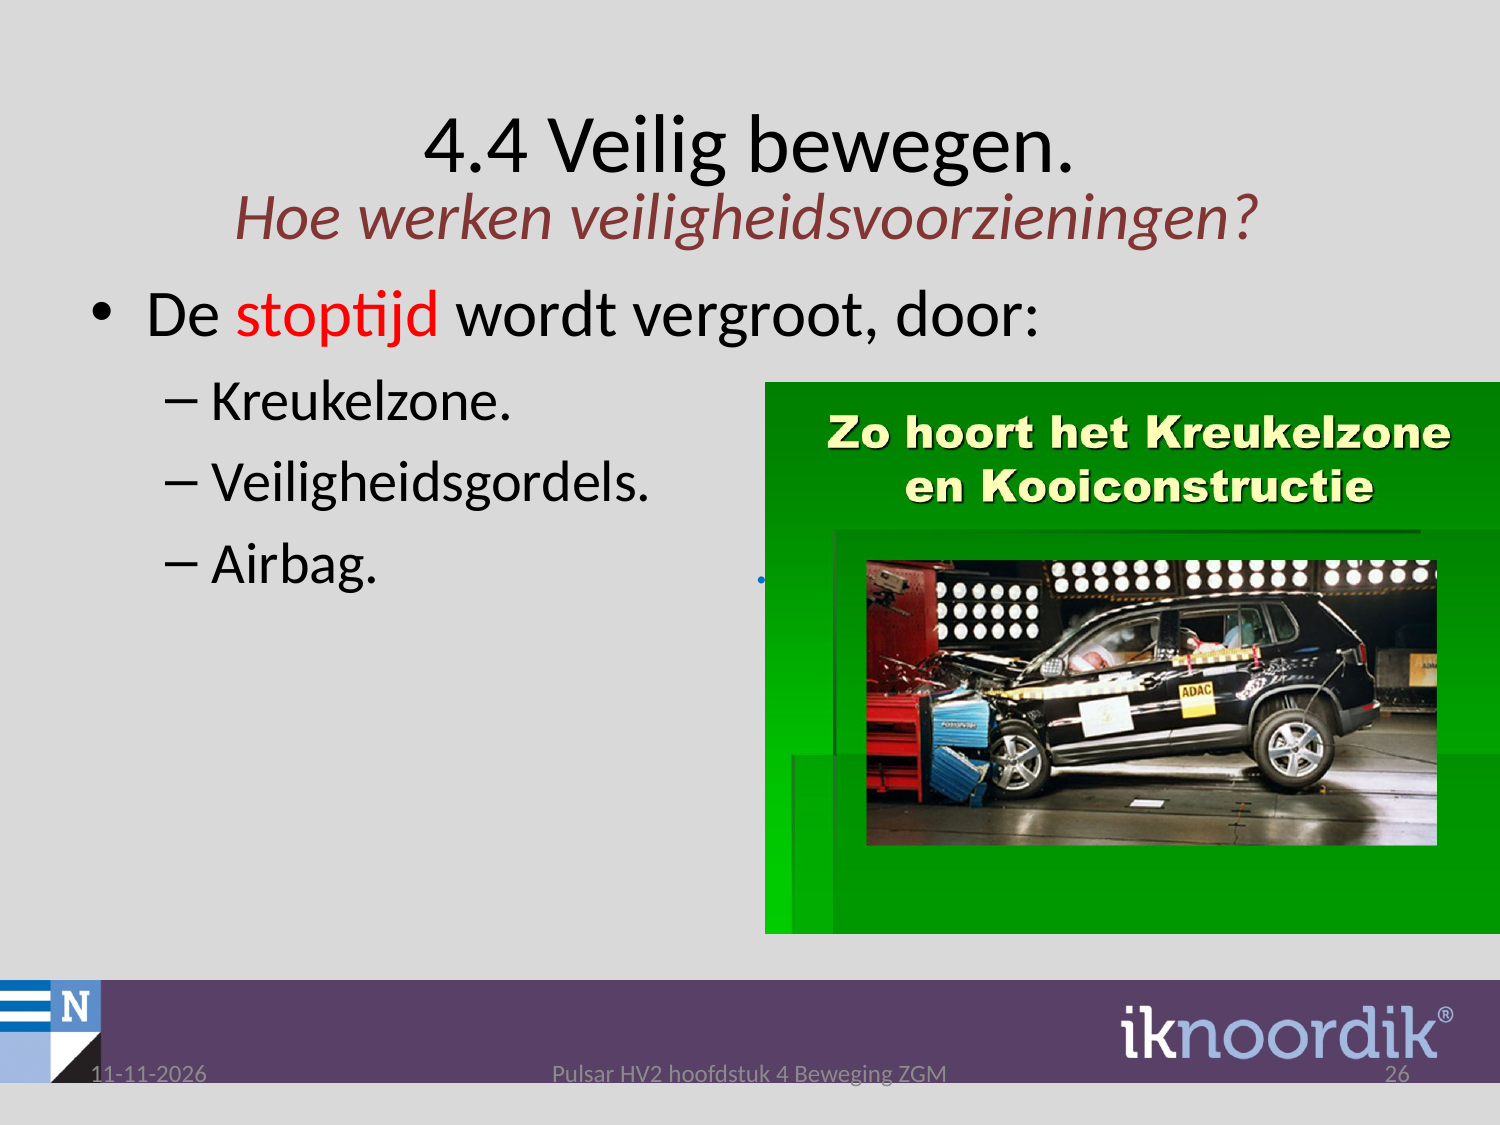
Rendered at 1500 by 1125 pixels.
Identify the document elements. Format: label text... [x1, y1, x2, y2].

picture [0, 980, 1500, 1083]
picture [765, 382, 1500, 934]
text_box Hoe werken veiligheidsvoorzieningen? [219, 166, 1281, 261]
footer Pulsar HV2 hoofdstuk 4 Beweging ZGM [512, 1042, 988, 1103]
list De stoptijd wordt vergroot, door: Kreukelzone. Veiligheidsgordels. Airbag. . [74, 262, 1426, 1006]
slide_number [75, 1042, 425, 1103]
slide_number 26 [1074, 1042, 1425, 1103]
title 4.4 Veilig bewegen. [74, 44, 1426, 233]
